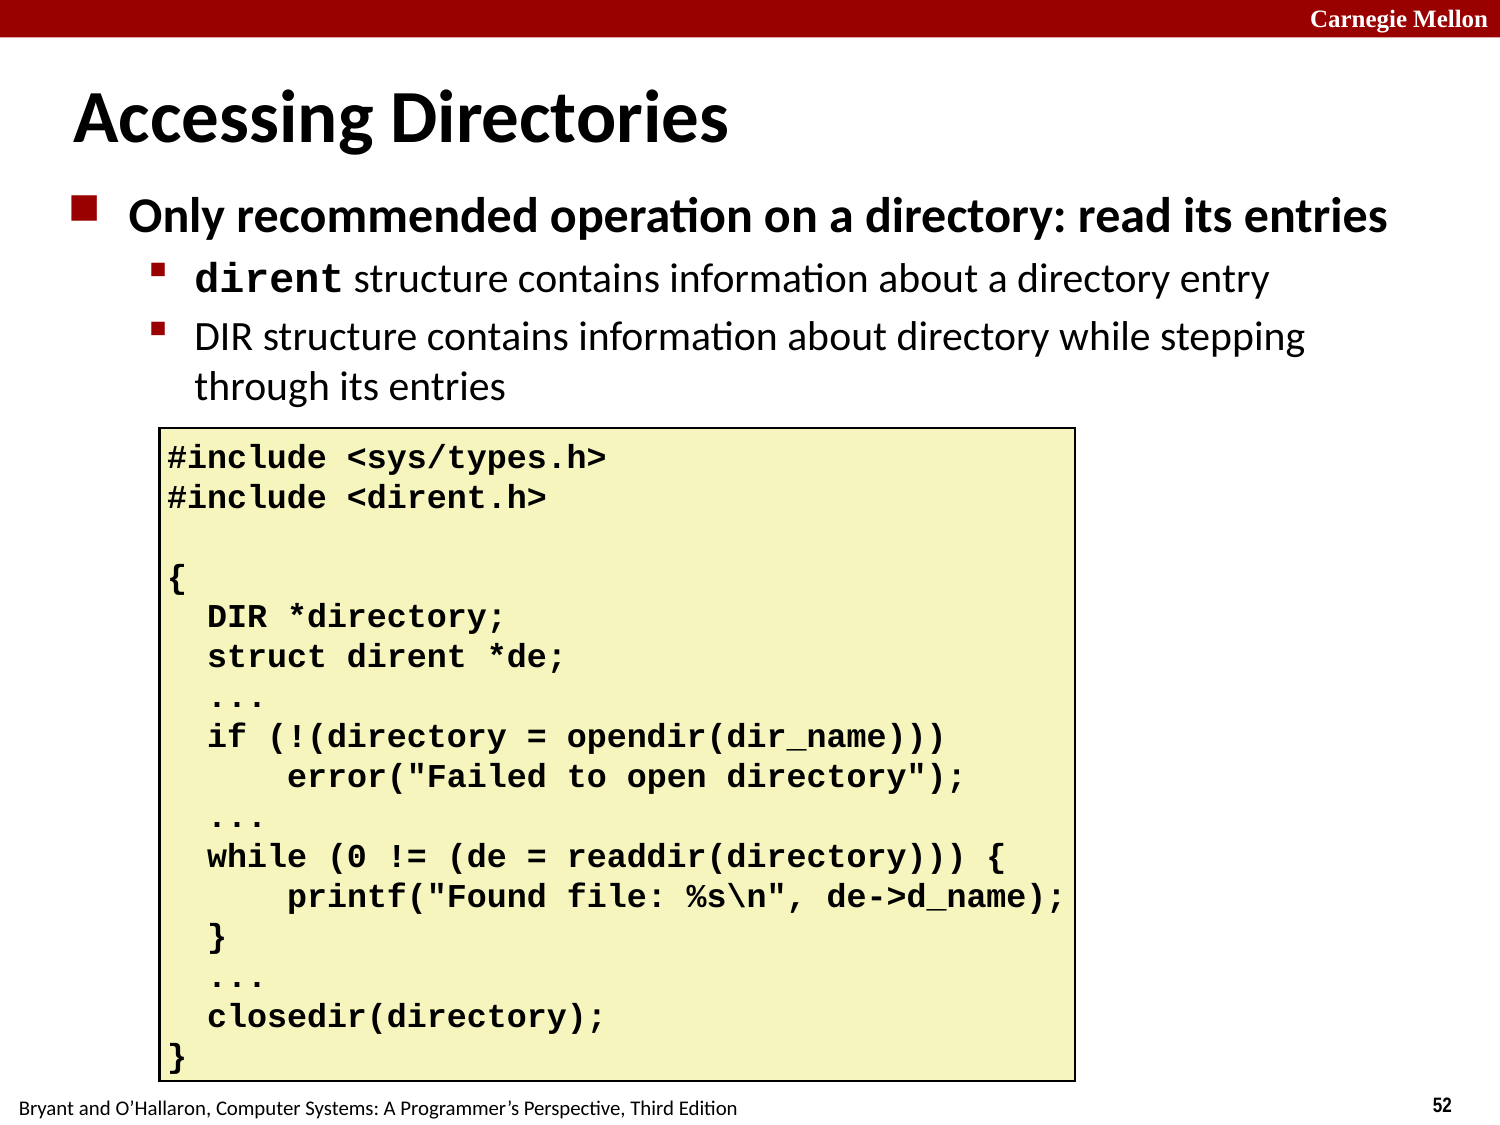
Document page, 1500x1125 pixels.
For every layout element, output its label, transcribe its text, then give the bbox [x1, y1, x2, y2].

text_box #include <sys/types.h> #include <dirent.h> { DIR *directory; struct dirent *de; ... if (!(directory = opendir(dir_name))) error("Failed to open directory"); ... while (0 != (de = readdir(directory))) { printf("Found file: %s\n", de->d_name); } ... closedir(directory); } [159, 427, 1075, 1082]
title Accessing Directories [58, 49, 1305, 174]
list Only recommended operation on a directory: read its entries dirent structure contains information about a directory entry DIR structure contains information about directory while stepping through its entries [57, 174, 1463, 991]
